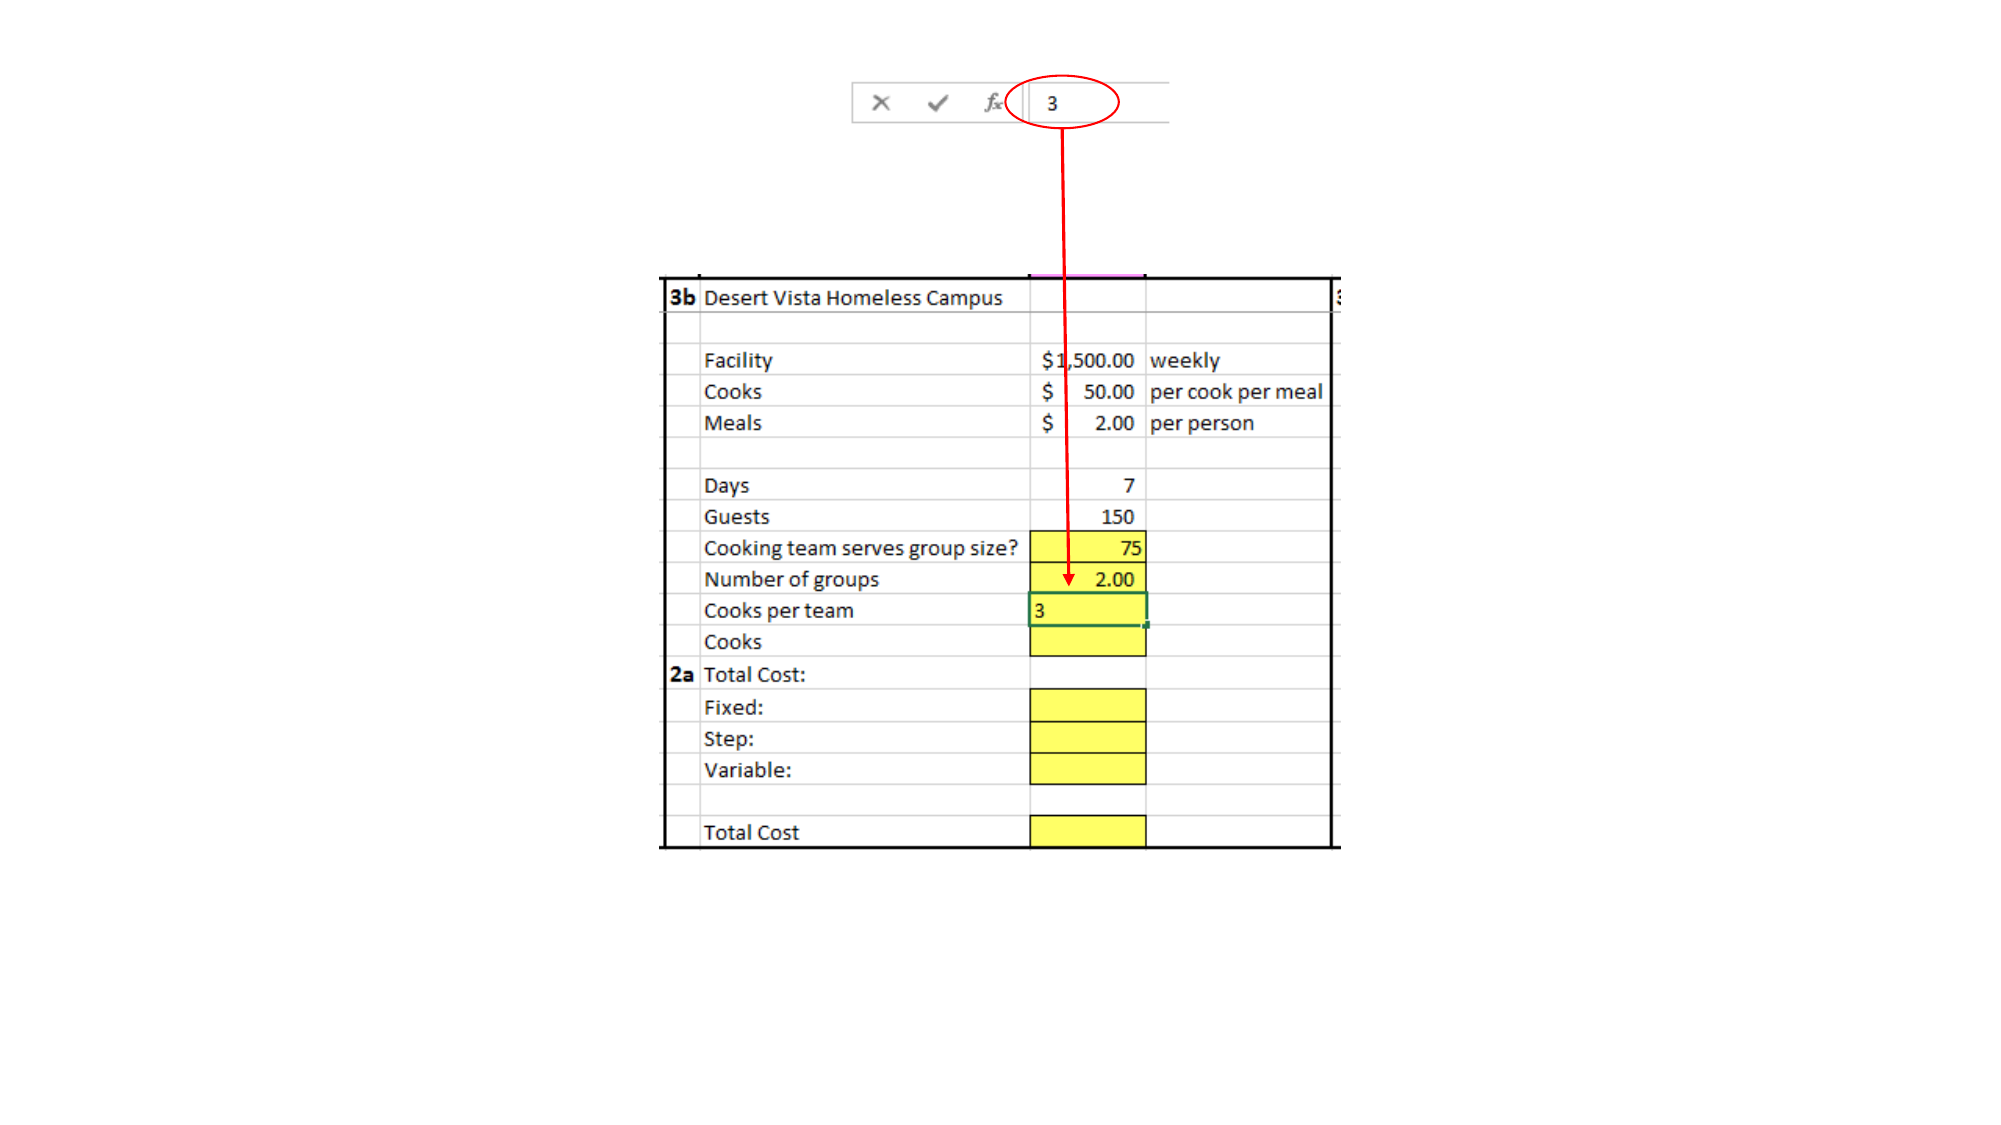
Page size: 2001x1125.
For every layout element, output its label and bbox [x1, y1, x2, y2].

picture [830, 75, 1170, 129]
text_box [1062, 128, 1069, 587]
picture [659, 274, 1341, 851]
